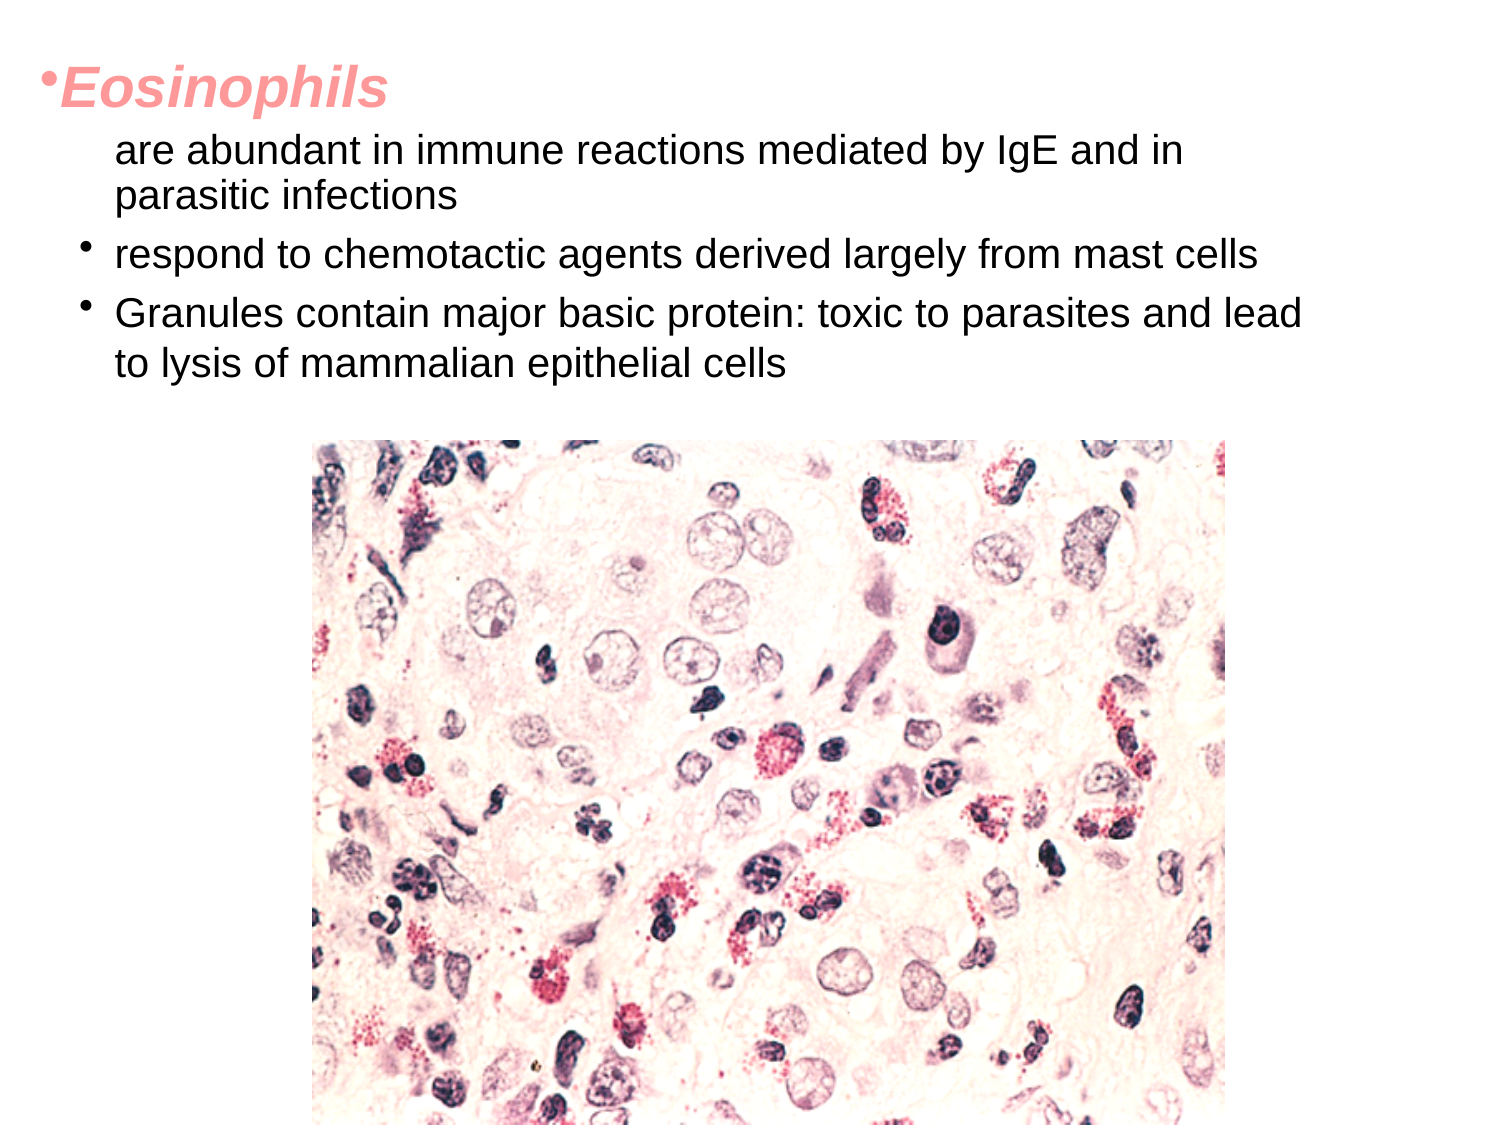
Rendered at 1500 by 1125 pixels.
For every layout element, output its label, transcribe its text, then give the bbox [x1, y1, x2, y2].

picture [312, 440, 1226, 1125]
text_box Eosinophils are abundant in immune reactions mediated by IgE and in parasitic infections respond to chemotactic agents derived largely from mast cells Granules contain major basic protein: toxic to parasites and lead to lysis of mammalian epithelial cells [24, 49, 1332, 393]
